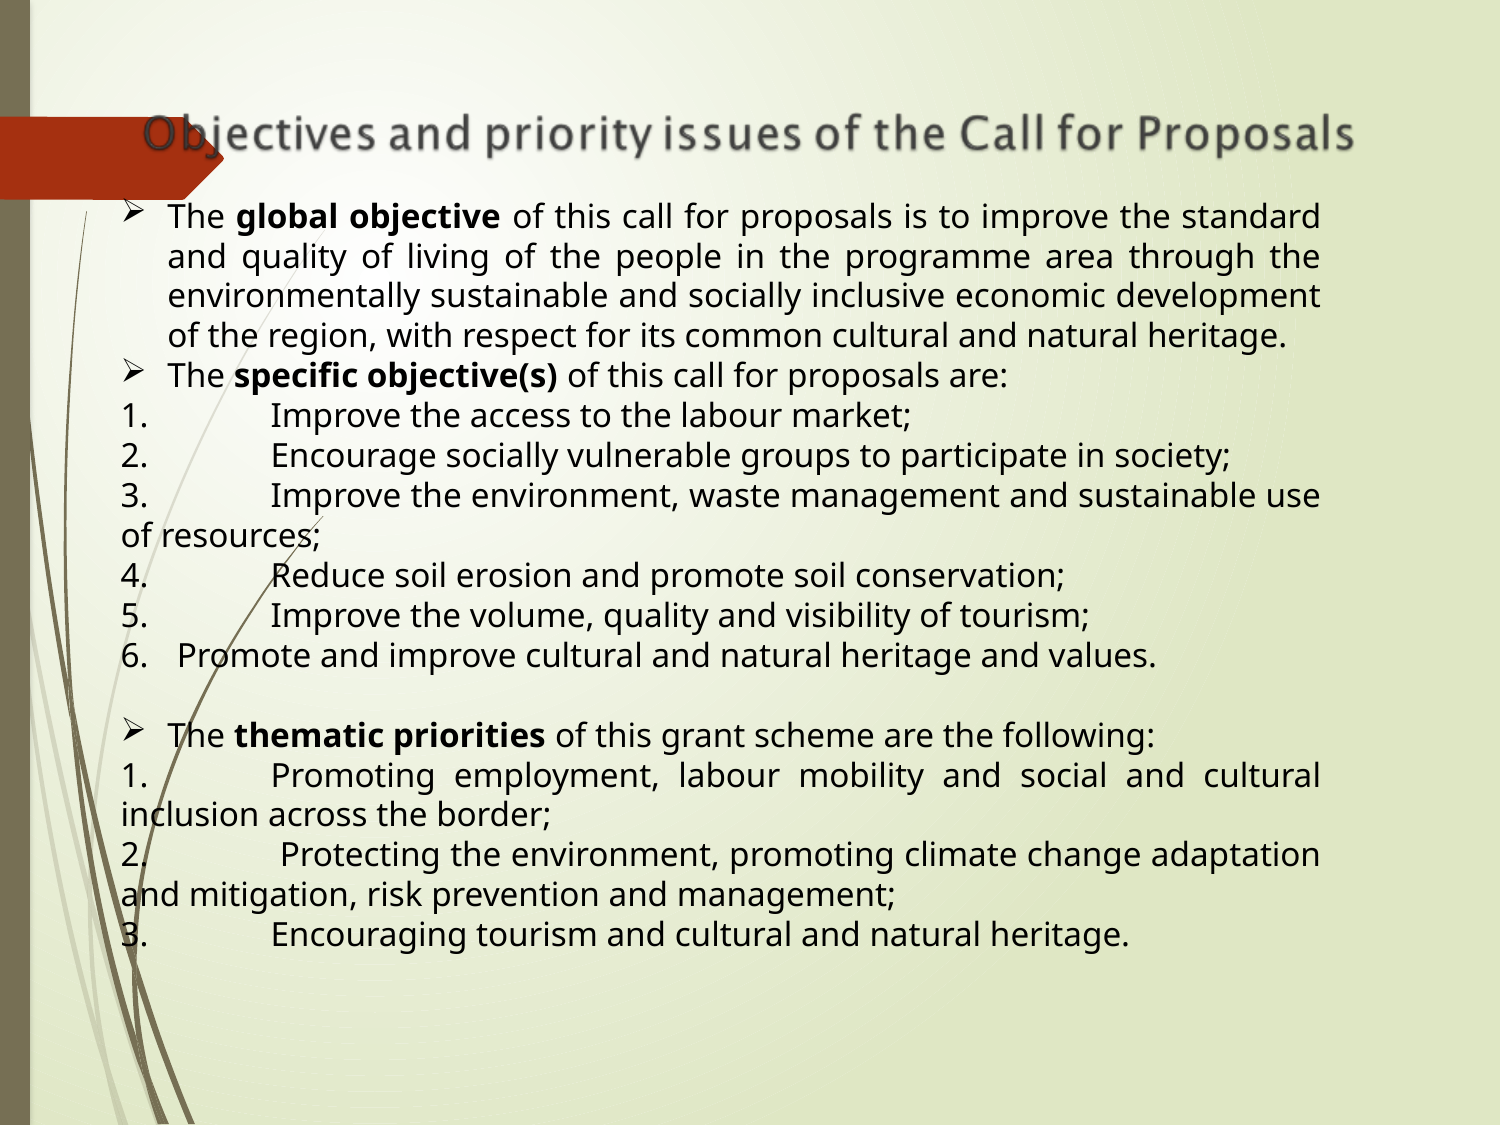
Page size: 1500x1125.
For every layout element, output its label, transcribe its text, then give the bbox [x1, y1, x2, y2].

text_box [109, 92, 1407, 174]
text_box The global objective of this call for proposals is to improve the standard and quality of living of the people in the programme area through the environmentally sustainable and socially inclusive economic development of the region, with respect for its common cultural and natural heritage. The specific objective(s) of this call for proposals are: 1. Improve the access to the labour market; 2. Encourage socially vulnerable groups to participate in society; 3. Improve the environment, waste management and sustainable use of resources; 4. Reduce soil erosion and promote soil conservation; 5. Improve the volume, quality and visibility of tourism; Promote and improve cultural and natural heritage and values. The thematic priorities of this grant scheme are the following: 1. Promoting employment, labour mobility and social and cultural inclusion across the border; 2. Protecting the environment, promoting climate change adaptation and mitigation, risk prevention and management; 3. Encouraging tourism and cultural and natural heritage. [105, 187, 1338, 1051]
